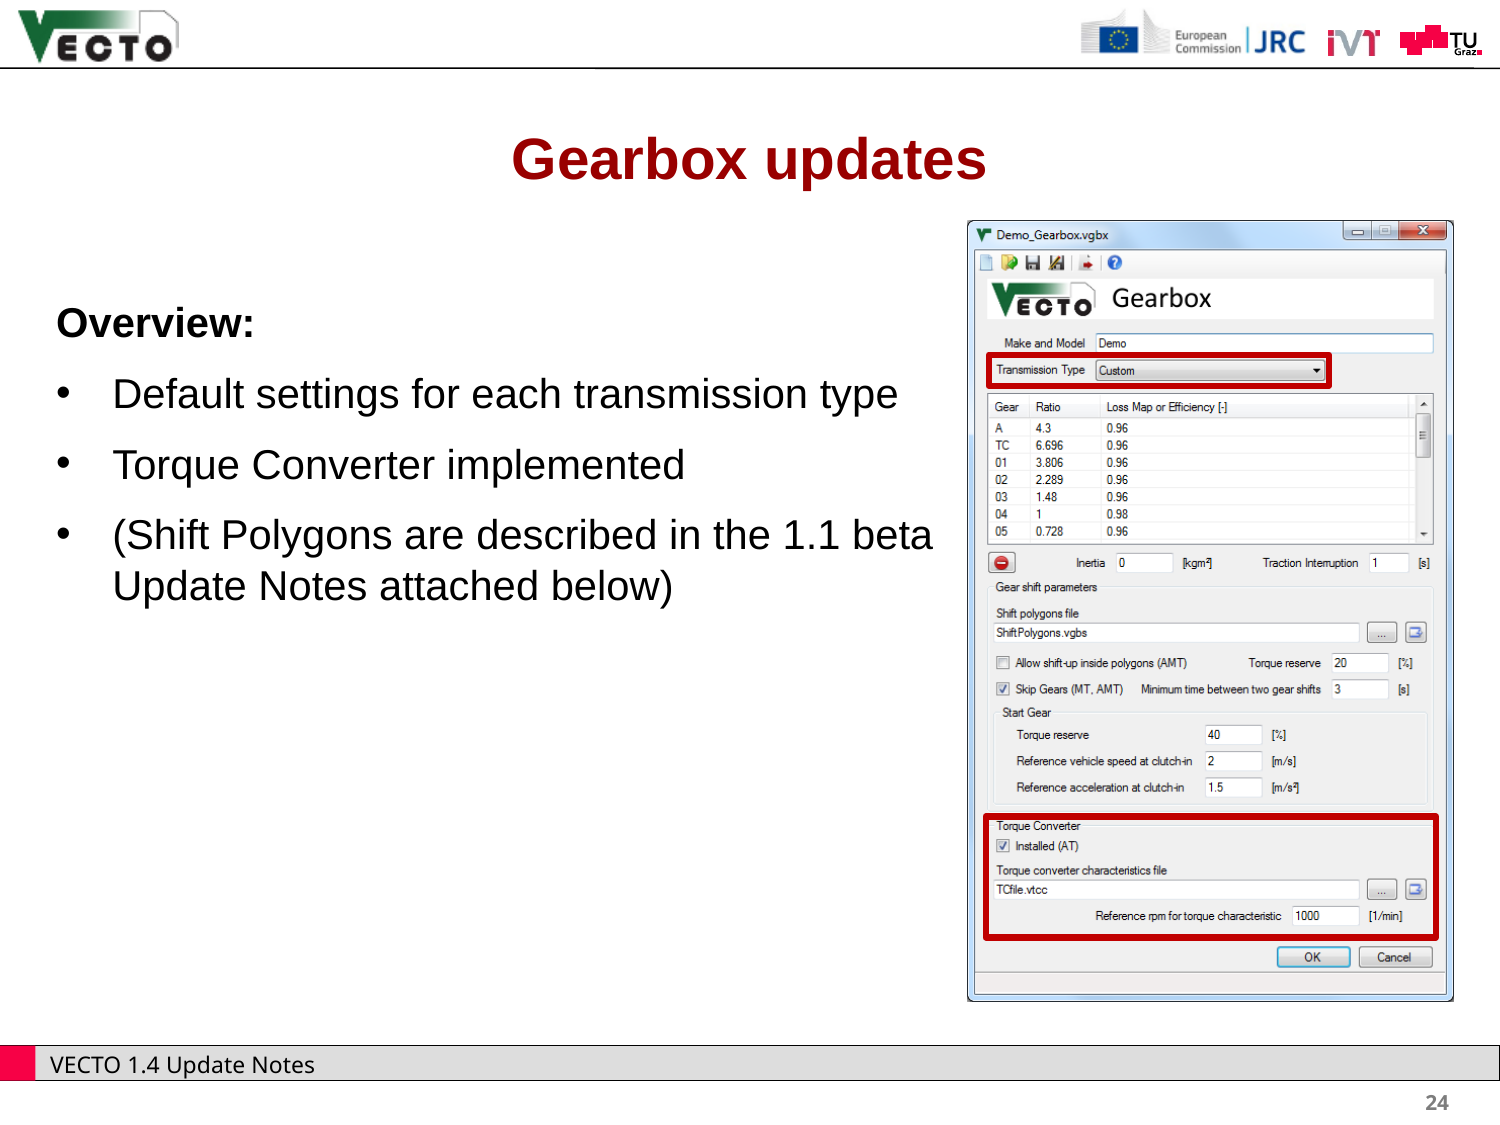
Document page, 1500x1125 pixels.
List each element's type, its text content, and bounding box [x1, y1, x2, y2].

picture [966, 220, 1454, 1002]
title Gearbox updates [0, 127, 1500, 185]
picture [17, 9, 179, 65]
text_box Overview: Default settings for each transmission type Torque Converter implemented (Shift Polygons are described in the 1.1 beta Update Notes attached below) [41, 288, 951, 616]
picture [1328, 30, 1380, 56]
picture [1080, 7, 1306, 54]
